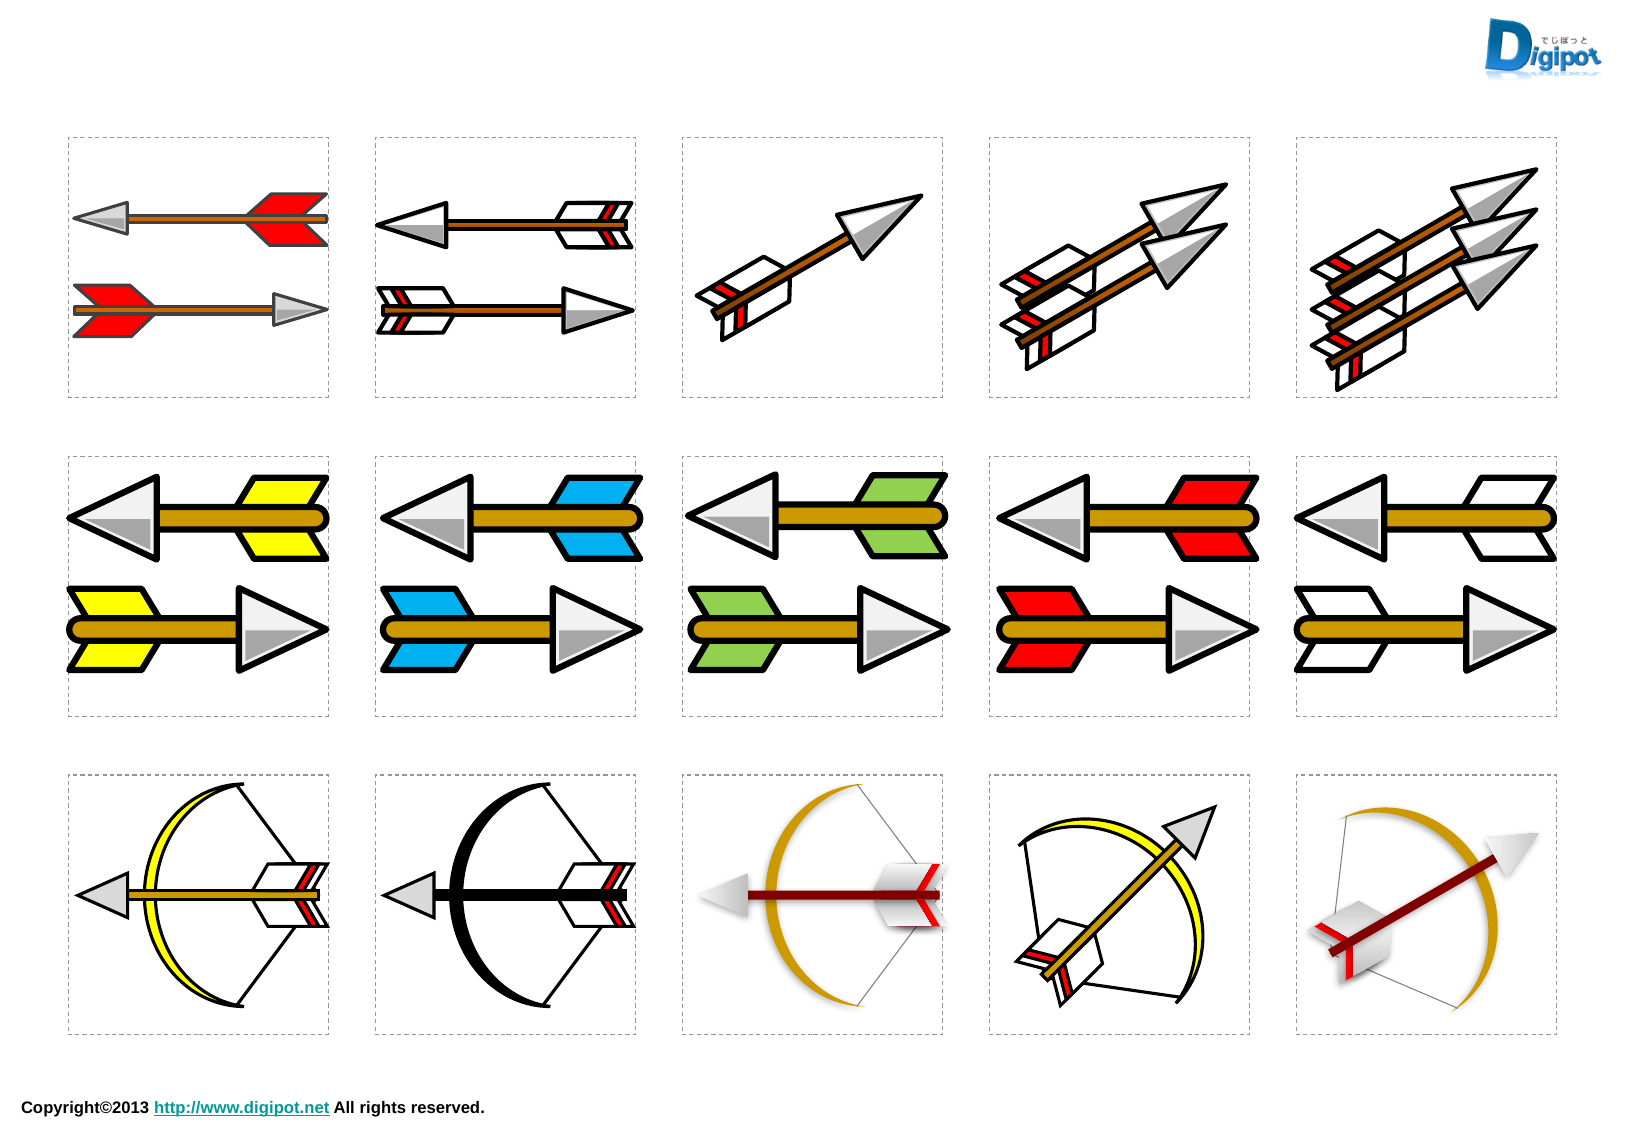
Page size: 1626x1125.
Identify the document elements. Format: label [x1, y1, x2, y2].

text_box [997, 219, 1243, 312]
text_box [376, 202, 632, 248]
text_box [687, 474, 946, 558]
text_box [77, 783, 328, 1007]
text_box [1296, 587, 1555, 672]
text_box [1306, 783, 1556, 1007]
text_box [1001, 783, 1252, 1007]
text_box [1307, 204, 1554, 333]
text_box [68, 476, 327, 560]
text_box [383, 783, 634, 1007]
text_box [998, 476, 1257, 560]
text_box [377, 288, 634, 333]
text_box [1296, 476, 1555, 560]
text_box [68, 587, 327, 672]
text_box [73, 193, 328, 246]
text_box [998, 587, 1257, 672]
text_box [73, 284, 328, 337]
text_box [382, 476, 641, 560]
text_box [382, 587, 641, 672]
text_box [690, 587, 948, 672]
picture [1485, 18, 1602, 82]
text_box [698, 783, 949, 1007]
text_box [692, 230, 939, 283]
